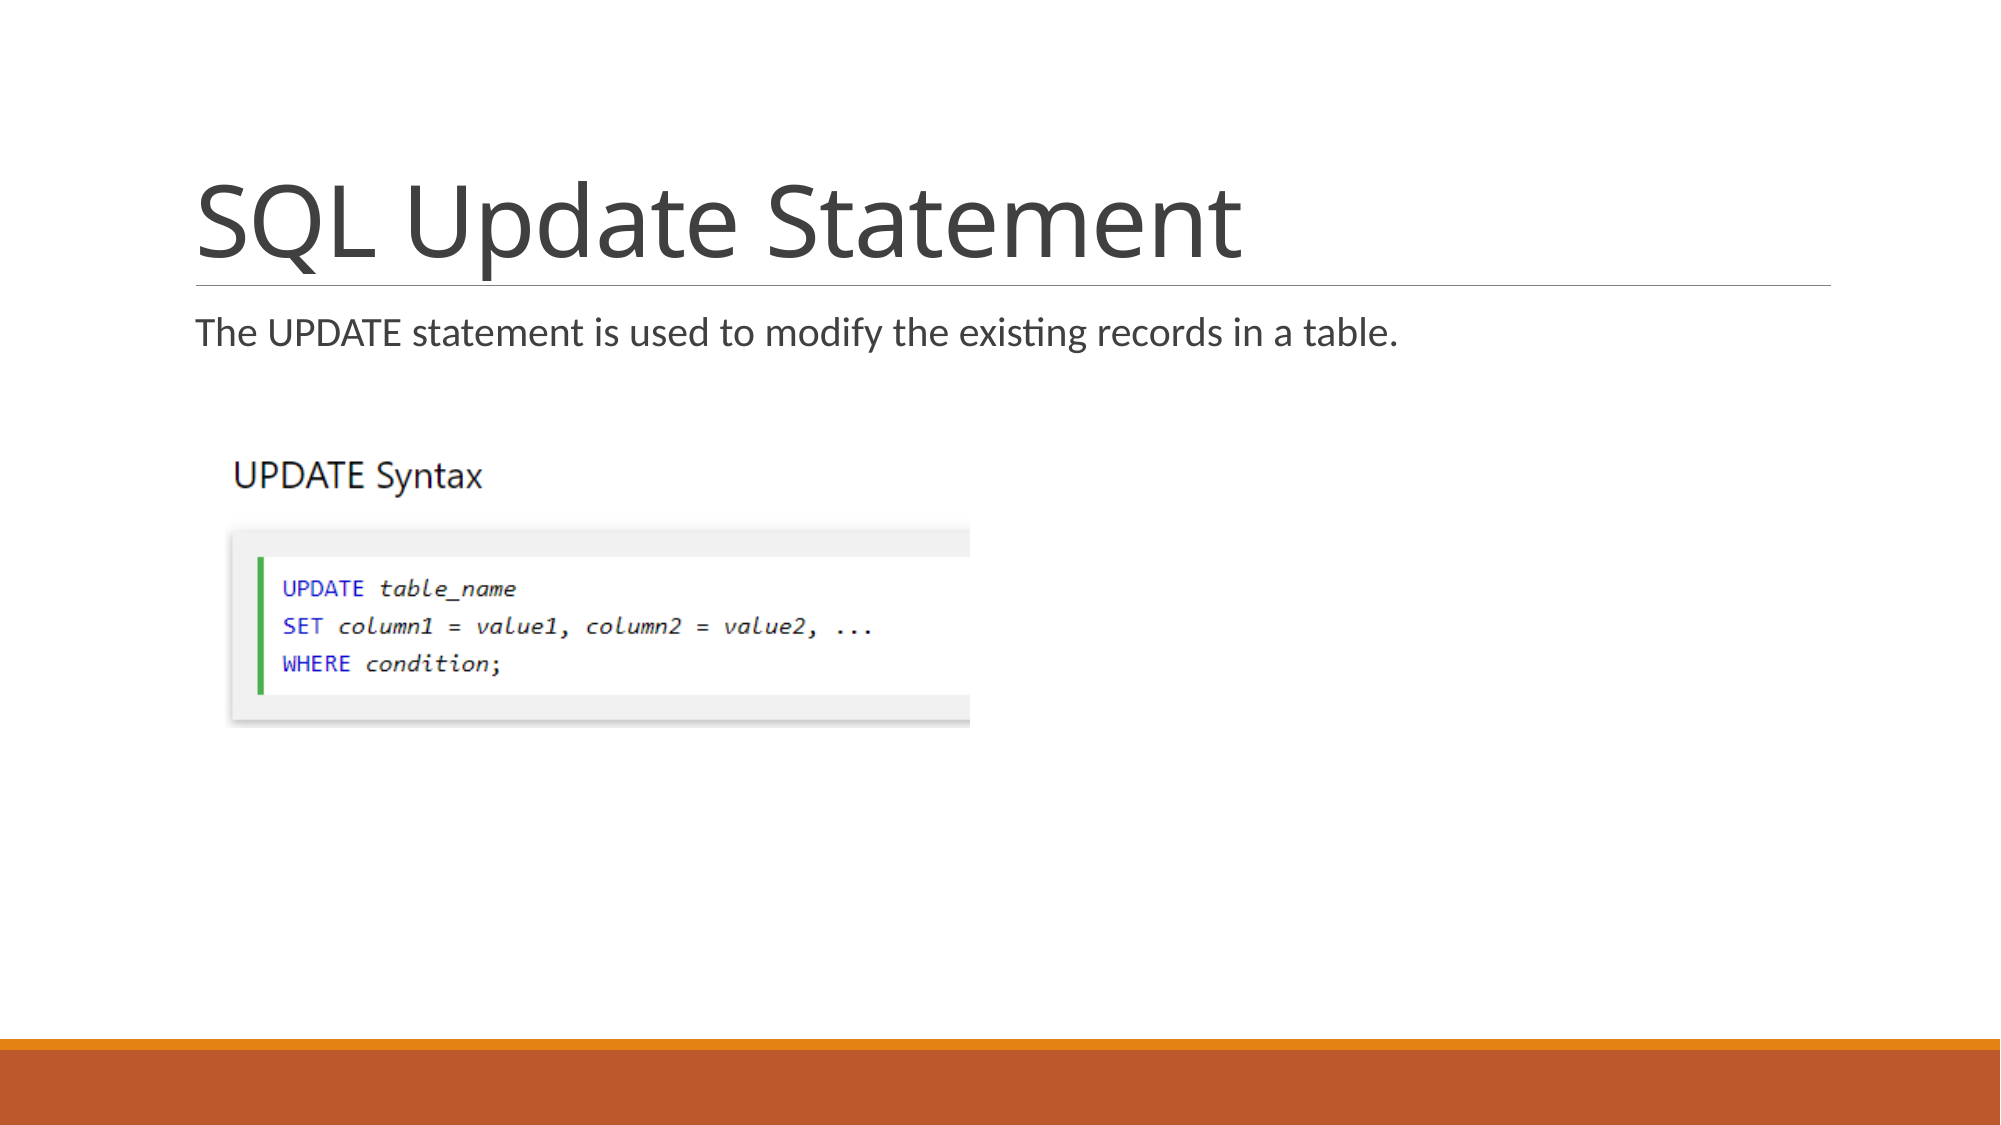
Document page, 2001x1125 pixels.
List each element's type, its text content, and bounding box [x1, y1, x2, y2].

picture [225, 442, 971, 728]
list The UPDATE statement is used to modify the existing records in a table. [180, 302, 1830, 963]
title SQL Update Statement [180, 47, 1830, 285]
